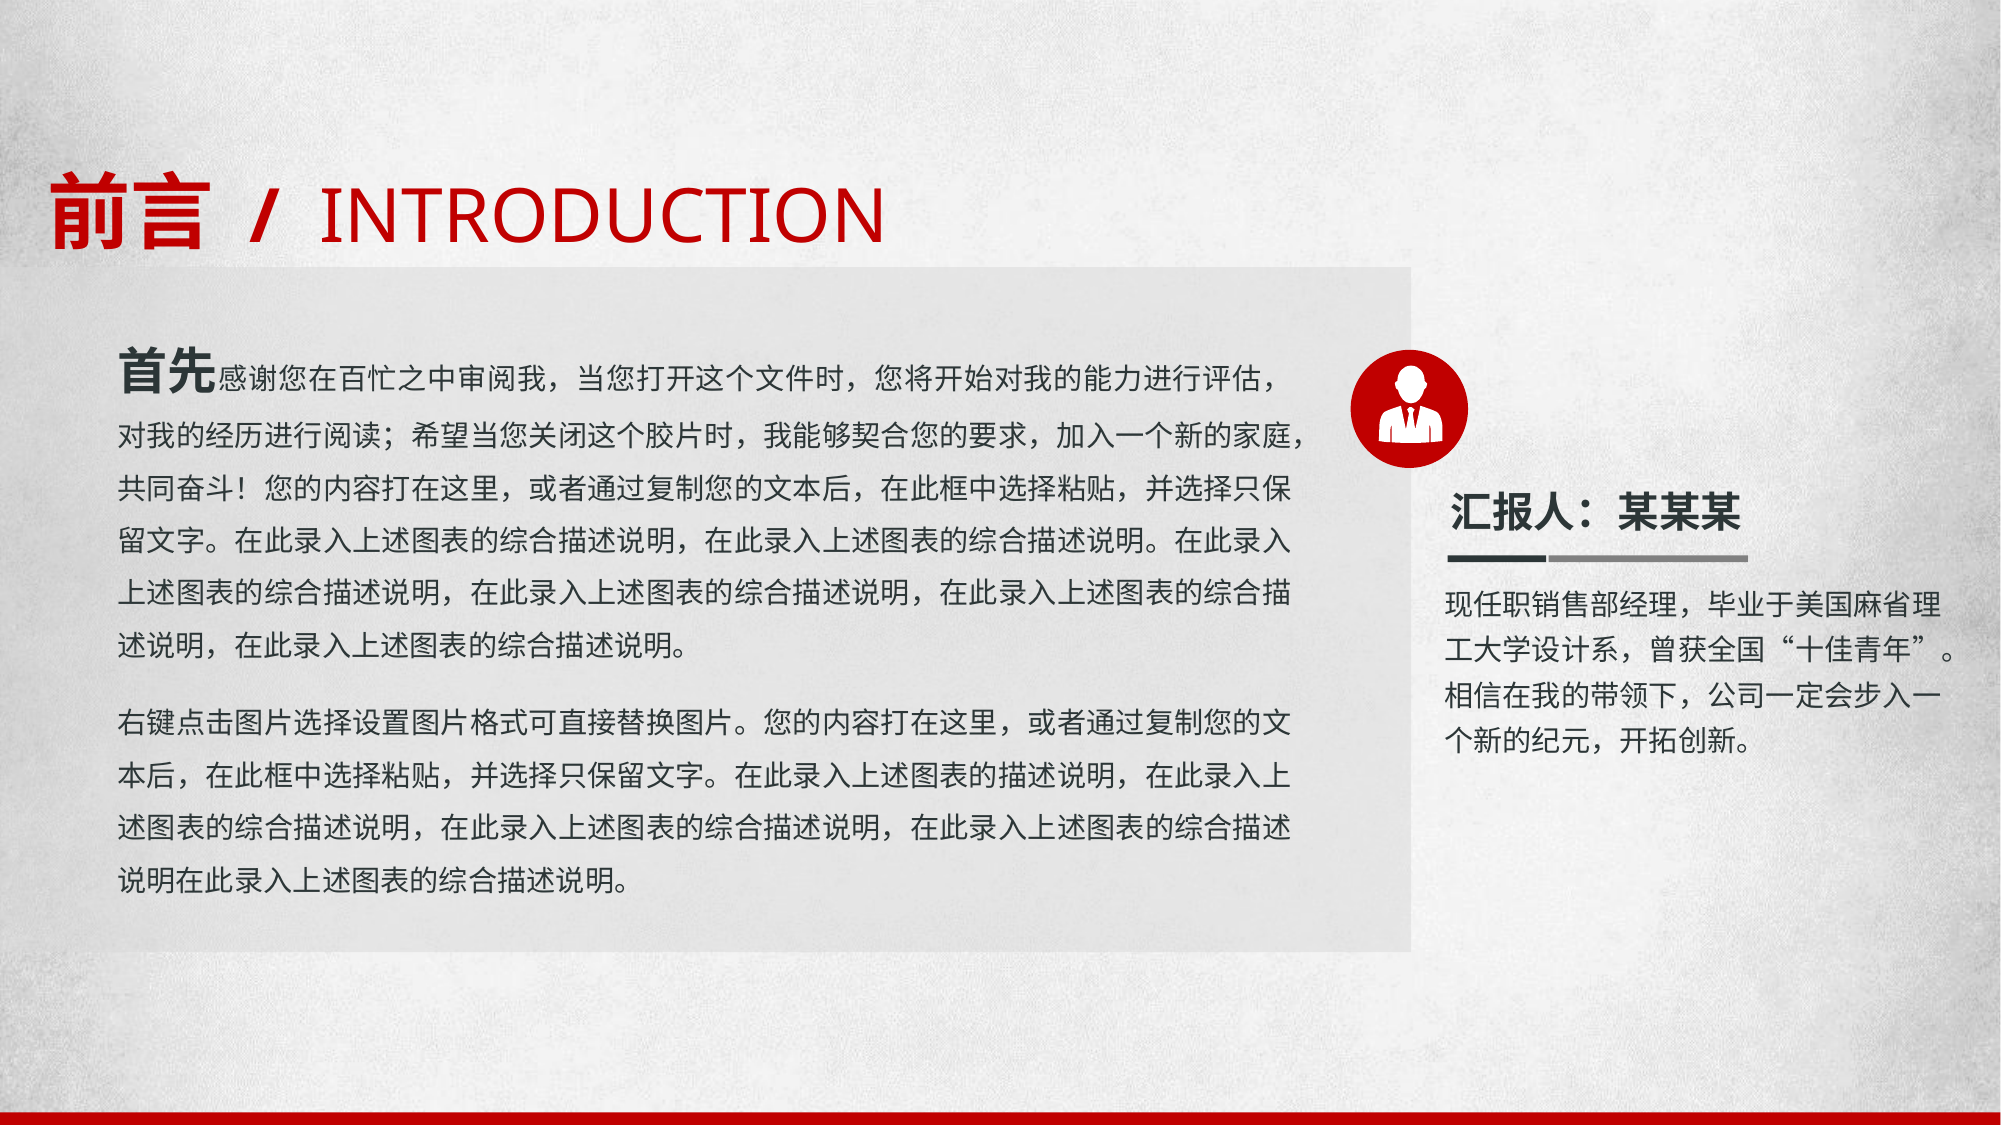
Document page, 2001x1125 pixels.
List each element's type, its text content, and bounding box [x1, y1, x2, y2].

text_box 现任职销售部经理，毕业于美国麻省理工大学设计系，曾获全国“十佳青年”。 相信在我的带领下，公司一定会步入一个新的纪元，开拓创新。 [1432, 570, 1981, 764]
text_box 汇报人：某某某 [1439, 479, 1755, 542]
picture [0, 0, 2001, 1112]
text_box [0, 265, 1413, 954]
text_box 前言 / INTRODUCTION [27, 149, 909, 269]
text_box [1350, 349, 1469, 469]
text_box [1446, 553, 1547, 564]
text_box [0, 1112, 2001, 1125]
text_box [1547, 553, 1750, 564]
text_box 首先感谢您在百忙之中审阅我，当您打开这个文件时，您将开始对我的能力进行评估，对我的经历进行阅读；希望当您关闭这个胶片时，我能够契合您的要求，加入一个新的家庭，共同奋斗！您的内容打在这里，或者通过复制您的文本后，在此框中选择粘贴，并选择只保留文字。在此录入上述图表的综合描述说明，在此录入上述图表的综合描述说明。在此录入上述图表的综合描述说明，在此录入上述图表的综合描述说明，在此录入上述图表的综合描述说明，在此录入上述图表的综合描述说明。 右键点击图片选择设置图片格式可直接替换图片。您的内容打在这里，或者通过复制您的文本后，在此框中选择粘贴，并选择只保留文字。在此录入上述图表的描述说明，在此录入上述图表的综合描述说明，在此录入上述图表的综合描述说明，在此录入上述图表的综合描述说明在此录入上述图表的综合描述说明。 [102, 302, 1308, 905]
